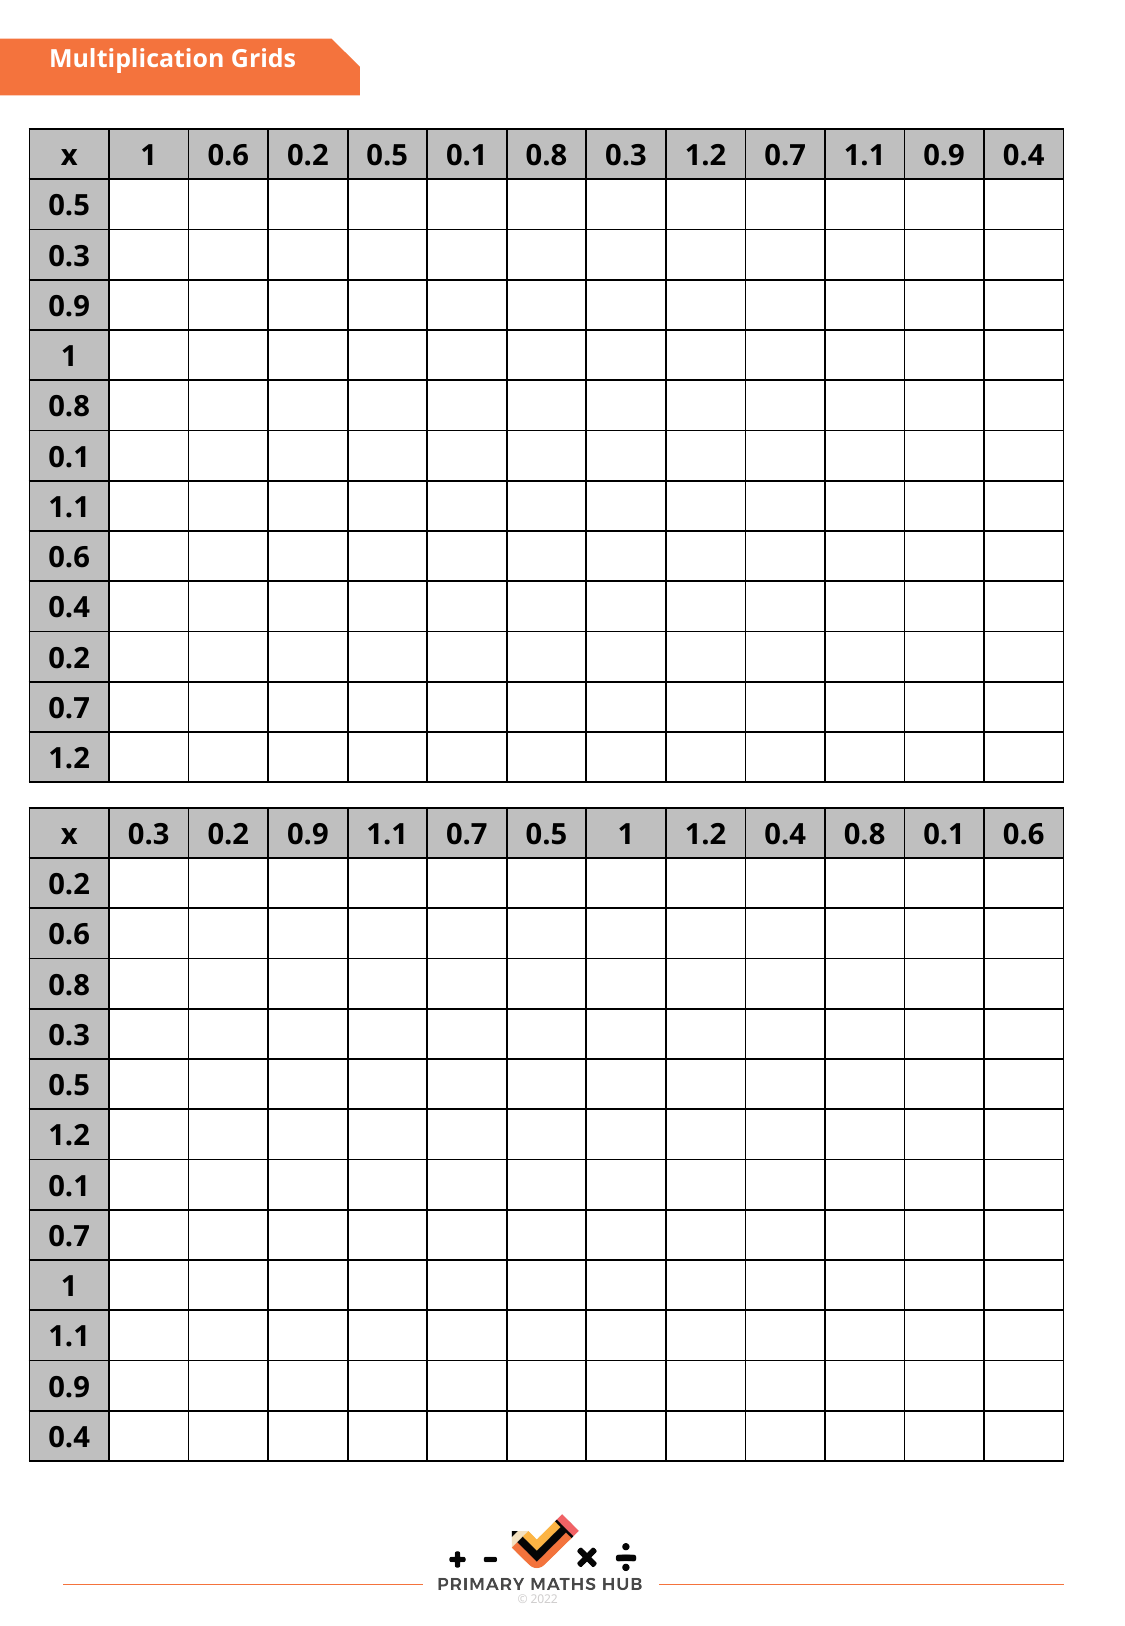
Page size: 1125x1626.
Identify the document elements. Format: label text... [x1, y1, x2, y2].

table_cell [508, 1110, 585, 1159]
table_header 0.9 [269, 809, 347, 857]
table_cell 0.3 [30, 230, 108, 279]
table_cell [667, 482, 745, 530]
table_cell [110, 431, 188, 480]
table_cell [110, 180, 188, 229]
table_cell [905, 582, 983, 631]
table_cell 1.1 [30, 1311, 108, 1360]
table_cell [508, 230, 585, 279]
table_cell [667, 281, 745, 329]
table_header 1 [110, 130, 188, 178]
table_cell [826, 180, 904, 229]
table_cell [905, 859, 983, 907]
table_cell [667, 1311, 745, 1360]
table_header 1.2 [667, 130, 745, 178]
table_cell [587, 1261, 665, 1309]
table_cell [189, 281, 267, 329]
table_cell [349, 230, 426, 279]
table_cell [746, 1211, 824, 1259]
table_cell [905, 381, 983, 430]
table_cell [905, 180, 983, 229]
table_cell [985, 632, 1063, 681]
table_cell [110, 381, 188, 430]
table_cell [746, 331, 824, 379]
text_box Multiplication Grids [0, 37, 361, 97]
table_cell [269, 1110, 347, 1159]
table_cell [428, 1412, 506, 1460]
table_cell [110, 1160, 188, 1209]
table_cell [428, 1160, 506, 1209]
table_cell [826, 1160, 904, 1209]
table_cell [428, 959, 506, 1008]
table_cell [905, 959, 983, 1008]
table_cell [905, 632, 983, 681]
table_cell 0.7 [30, 683, 108, 731]
table_header 0.1 [428, 130, 506, 178]
table_header 0.2 [189, 809, 267, 857]
table_cell [985, 431, 1063, 480]
table_cell [269, 909, 347, 958]
table_cell [349, 1110, 426, 1159]
table_cell [349, 683, 426, 731]
table_cell [985, 1261, 1063, 1309]
table_cell [905, 1311, 983, 1360]
table_header 0.9 [905, 130, 983, 178]
table_header 0.6 [985, 809, 1063, 857]
table_cell [985, 1110, 1063, 1159]
table_cell [110, 281, 188, 329]
table_cell [349, 1412, 426, 1460]
table_cell [110, 582, 188, 631]
table_cell [269, 230, 347, 279]
table_cell [269, 1211, 347, 1259]
table_cell [428, 180, 506, 229]
table_cell [508, 959, 585, 1008]
table_cell [905, 431, 983, 480]
table_cell [905, 1160, 983, 1209]
table_cell [905, 1412, 983, 1460]
table_cell [349, 1160, 426, 1209]
table_cell [269, 1311, 347, 1360]
table_cell [349, 1010, 426, 1058]
table_cell [826, 1412, 904, 1460]
table_cell [110, 532, 188, 580]
table_cell [985, 733, 1063, 781]
table_cell [269, 281, 347, 329]
table_cell [110, 230, 188, 279]
table_cell [746, 1311, 824, 1360]
table_cell [587, 482, 665, 530]
table_cell [746, 1361, 824, 1410]
table_cell [110, 733, 188, 781]
table_header x [30, 809, 108, 857]
table_cell [667, 431, 745, 480]
table_cell [428, 381, 506, 430]
table_cell [905, 532, 983, 580]
table_header 1.1 [349, 809, 426, 857]
table_cell [269, 632, 347, 681]
table_cell [428, 733, 506, 781]
table_cell [508, 1361, 585, 1410]
table_cell [349, 1361, 426, 1410]
table_cell [508, 909, 585, 958]
table_cell [110, 1211, 188, 1259]
table_cell [110, 1412, 188, 1460]
table_header 0.5 [349, 130, 426, 178]
table_cell [667, 180, 745, 229]
table_cell [349, 331, 426, 379]
table_cell [587, 582, 665, 631]
table_cell [826, 683, 904, 731]
table_header 0.8 [826, 809, 904, 857]
table_cell [746, 482, 824, 530]
table_cell [587, 733, 665, 781]
table_cell [349, 482, 426, 530]
table_cell [349, 1311, 426, 1360]
table_cell [667, 230, 745, 279]
table_cell [905, 1010, 983, 1058]
table_cell [667, 1211, 745, 1259]
table_cell [349, 180, 426, 229]
table_cell [189, 683, 267, 731]
table_header 0.7 [746, 130, 824, 178]
table_cell [428, 281, 506, 329]
table_cell 1.2 [30, 1110, 108, 1159]
table_cell [985, 180, 1063, 229]
table_cell [667, 733, 745, 781]
table_cell [826, 733, 904, 781]
table_cell [508, 632, 585, 681]
table_cell [269, 683, 347, 731]
table_cell [110, 959, 188, 1008]
table_cell [189, 859, 267, 907]
table_header 1.2 [667, 809, 745, 857]
table_cell [189, 381, 267, 430]
table_cell [269, 1412, 347, 1460]
table_cell [428, 683, 506, 731]
table_cell [905, 281, 983, 329]
table_cell [667, 859, 745, 907]
table_cell [587, 1412, 665, 1460]
table_cell [189, 180, 267, 229]
table_cell [508, 482, 585, 530]
table_cell [826, 582, 904, 631]
table_cell [587, 1311, 665, 1360]
table_cell [587, 1361, 665, 1410]
table_cell [746, 582, 824, 631]
table_cell [746, 180, 824, 229]
table_cell [746, 281, 824, 329]
table_cell [587, 281, 665, 329]
table_cell [110, 909, 188, 958]
table_cell [905, 331, 983, 379]
table_cell [110, 683, 188, 731]
table_cell [269, 1261, 347, 1309]
table_cell [746, 1110, 824, 1159]
table_cell [746, 381, 824, 430]
table_cell 0.7 [30, 1211, 108, 1259]
table_cell [508, 431, 585, 480]
table_header 1.1 [826, 130, 904, 178]
table_cell [269, 733, 347, 781]
table_cell 0.4 [30, 582, 108, 631]
table_cell [508, 281, 585, 329]
table_cell [905, 1211, 983, 1259]
table_header x [30, 130, 108, 178]
table_cell [508, 532, 585, 580]
picture [432, 1512, 648, 1597]
table_cell [826, 1010, 904, 1058]
table_cell [985, 909, 1063, 958]
table_cell [349, 859, 426, 907]
table_cell [826, 632, 904, 681]
table_cell [826, 1211, 904, 1259]
table_header 0.4 [746, 809, 824, 857]
table_cell 0.1 [30, 1160, 108, 1209]
table_cell 0.1 [30, 431, 108, 480]
table_cell [826, 909, 904, 958]
table_cell [508, 582, 585, 631]
table_cell [826, 959, 904, 1008]
table_cell [985, 1211, 1063, 1259]
table_cell [746, 1010, 824, 1058]
table_cell [746, 230, 824, 279]
table_cell [269, 1160, 347, 1209]
table_cell [189, 482, 267, 530]
table_cell 0.4 [30, 1412, 108, 1460]
table_cell [587, 230, 665, 279]
table_cell [349, 632, 426, 681]
table_cell [667, 532, 745, 580]
table_cell [826, 532, 904, 580]
table_header 1 [587, 809, 665, 857]
table_cell [826, 381, 904, 430]
table_cell [746, 959, 824, 1008]
table_cell [587, 1010, 665, 1058]
table_cell [985, 959, 1063, 1008]
table_cell [905, 482, 983, 530]
table_cell [667, 909, 745, 958]
table_cell [349, 1060, 426, 1108]
table_cell [269, 859, 347, 907]
table_cell [189, 1060, 267, 1108]
table_cell [110, 1311, 188, 1360]
table_cell [349, 431, 426, 480]
table_cell [428, 1361, 506, 1410]
table_cell [269, 331, 347, 379]
table_cell [746, 632, 824, 681]
table_cell [587, 1211, 665, 1259]
table_cell [905, 909, 983, 958]
table_cell [508, 1261, 585, 1309]
table_header 0.3 [587, 130, 665, 178]
table_cell [826, 331, 904, 379]
table_cell [428, 1261, 506, 1309]
table_cell [508, 381, 585, 430]
table_cell [746, 431, 824, 480]
table_cell [428, 1010, 506, 1058]
table_cell [110, 1060, 188, 1108]
table_cell [110, 1110, 188, 1159]
table_cell [349, 381, 426, 430]
table_cell [189, 331, 267, 379]
table_header 0.2 [269, 130, 347, 178]
table_cell [587, 683, 665, 731]
table_cell [985, 532, 1063, 580]
table_cell [746, 909, 824, 958]
table_cell [667, 582, 745, 631]
table_cell [189, 1211, 267, 1259]
table_cell [746, 532, 824, 580]
table_cell [189, 230, 267, 279]
table_cell [587, 381, 665, 430]
table_cell 0.2 [30, 859, 108, 907]
table_cell [826, 1060, 904, 1108]
table_header 0.7 [428, 809, 506, 857]
table_header 0.4 [985, 130, 1063, 178]
table_cell [667, 632, 745, 681]
table_cell [110, 1010, 188, 1058]
table_cell [587, 1110, 665, 1159]
table_cell [508, 683, 585, 731]
table_cell [746, 1261, 824, 1309]
table_cell [189, 431, 267, 480]
table_cell [110, 1261, 188, 1309]
table_cell [189, 582, 267, 631]
table_cell [189, 909, 267, 958]
table_cell [269, 532, 347, 580]
table_cell [985, 1060, 1063, 1108]
table_cell [826, 1261, 904, 1309]
table_cell [985, 230, 1063, 279]
table_cell [349, 909, 426, 958]
table_cell [508, 1060, 585, 1108]
table_cell [985, 1361, 1063, 1410]
table_cell 0.6 [30, 532, 108, 580]
table_cell [667, 381, 745, 430]
table_cell [587, 1060, 665, 1108]
table_cell [667, 683, 745, 731]
table_cell [667, 1060, 745, 1108]
table_cell [508, 733, 585, 781]
table_cell [189, 1010, 267, 1058]
table_cell [985, 1010, 1063, 1058]
table_cell 0.3 [30, 1010, 108, 1058]
table_cell 0.2 [30, 632, 108, 681]
table_cell [349, 532, 426, 580]
table_cell [428, 859, 506, 907]
table_cell [189, 1412, 267, 1460]
table_cell 1.1 [30, 482, 108, 530]
table_cell [269, 582, 347, 631]
table_cell [667, 959, 745, 1008]
table_header 0.3 [110, 809, 188, 857]
table_cell [349, 959, 426, 1008]
table_cell [826, 1110, 904, 1159]
table_cell [826, 859, 904, 907]
table_cell [269, 431, 347, 480]
table_cell [746, 1160, 824, 1209]
table_cell [985, 1160, 1063, 1209]
table_cell [269, 1010, 347, 1058]
table_cell 1 [30, 1261, 108, 1309]
table_cell [110, 482, 188, 530]
table_cell [189, 1261, 267, 1309]
table_cell [826, 230, 904, 279]
table_cell [189, 632, 267, 681]
table_cell [428, 230, 506, 279]
table_cell 0.9 [30, 1361, 108, 1410]
table_cell [110, 632, 188, 681]
table_cell 0.9 [30, 281, 108, 329]
table_cell [985, 381, 1063, 430]
table_cell [269, 959, 347, 1008]
table_cell [667, 1412, 745, 1460]
table_cell [985, 859, 1063, 907]
table_cell [508, 859, 585, 907]
table_cell [508, 331, 585, 379]
table_cell [428, 482, 506, 530]
table_cell [110, 859, 188, 907]
table_cell [349, 281, 426, 329]
table_cell [587, 532, 665, 580]
table_cell [428, 532, 506, 580]
table_cell [508, 1160, 585, 1209]
table_cell [826, 482, 904, 530]
table_cell [746, 1060, 824, 1108]
table_cell [826, 431, 904, 480]
table_cell [985, 683, 1063, 731]
table_cell [985, 582, 1063, 631]
table_cell [508, 1211, 585, 1259]
table_header 0.5 [508, 809, 585, 857]
table_cell 0.6 [30, 909, 108, 958]
table_cell [905, 733, 983, 781]
table_cell [428, 632, 506, 681]
table_cell [905, 683, 983, 731]
table_cell [428, 1060, 506, 1108]
table_cell [349, 1261, 426, 1309]
table_cell [905, 1060, 983, 1108]
table_cell [428, 1311, 506, 1360]
table_cell [667, 1361, 745, 1410]
table_cell [587, 180, 665, 229]
table_cell [826, 1311, 904, 1360]
table_cell 0.8 [30, 959, 108, 1008]
table_cell [587, 331, 665, 379]
table_cell [905, 230, 983, 279]
table_header 0.8 [508, 130, 585, 178]
table_cell [189, 959, 267, 1008]
table_cell [587, 859, 665, 907]
table_cell [905, 1110, 983, 1159]
table_cell [905, 1261, 983, 1309]
table_cell [587, 1160, 665, 1209]
table_cell [667, 1160, 745, 1209]
table_cell [826, 281, 904, 329]
table_cell 1 [30, 331, 108, 379]
table_cell 0.8 [30, 381, 108, 430]
table_cell [587, 431, 665, 480]
table_cell [746, 859, 824, 907]
table_cell [985, 1311, 1063, 1360]
table_header 0.6 [189, 130, 267, 178]
table_cell [269, 381, 347, 430]
text_box © 2022 [429, 1584, 646, 1614]
table_cell [746, 683, 824, 731]
table_cell [349, 733, 426, 781]
table_cell [985, 1412, 1063, 1460]
table_cell [110, 1361, 188, 1410]
table_cell [269, 482, 347, 530]
table_cell [428, 1110, 506, 1159]
table_cell [189, 733, 267, 781]
table_cell [746, 1412, 824, 1460]
table_cell [189, 1160, 267, 1209]
table_header 0.1 [905, 809, 983, 857]
table_cell [587, 909, 665, 958]
table_cell [746, 733, 824, 781]
table_cell [189, 1311, 267, 1360]
table_cell [508, 1311, 585, 1360]
table_cell [826, 1361, 904, 1410]
table_cell [985, 281, 1063, 329]
table_cell [985, 331, 1063, 379]
table_cell [508, 1412, 585, 1460]
table_cell [428, 582, 506, 631]
table_cell [508, 1010, 585, 1058]
table_cell [428, 431, 506, 480]
table_cell [349, 1211, 426, 1259]
table_cell [269, 1060, 347, 1108]
table_cell [428, 331, 506, 379]
table_cell 0.5 [30, 1060, 108, 1108]
table_cell [189, 1361, 267, 1410]
table_cell 0.5 [30, 180, 108, 229]
table_cell [189, 532, 267, 580]
table_cell [667, 1110, 745, 1159]
table_cell [349, 582, 426, 631]
table_cell [985, 482, 1063, 530]
table_cell [667, 1261, 745, 1309]
table_cell [269, 1361, 347, 1410]
table_cell [667, 1010, 745, 1058]
table_cell [905, 1361, 983, 1410]
table_cell [189, 1110, 267, 1159]
table_cell 1.2 [30, 733, 108, 781]
table_cell [587, 959, 665, 1008]
table_cell [110, 331, 188, 379]
table_cell [508, 180, 585, 229]
table_cell [428, 909, 506, 958]
table_cell [428, 1211, 506, 1259]
table_cell [667, 331, 745, 379]
table_cell [269, 180, 347, 229]
table_cell [587, 632, 665, 681]
